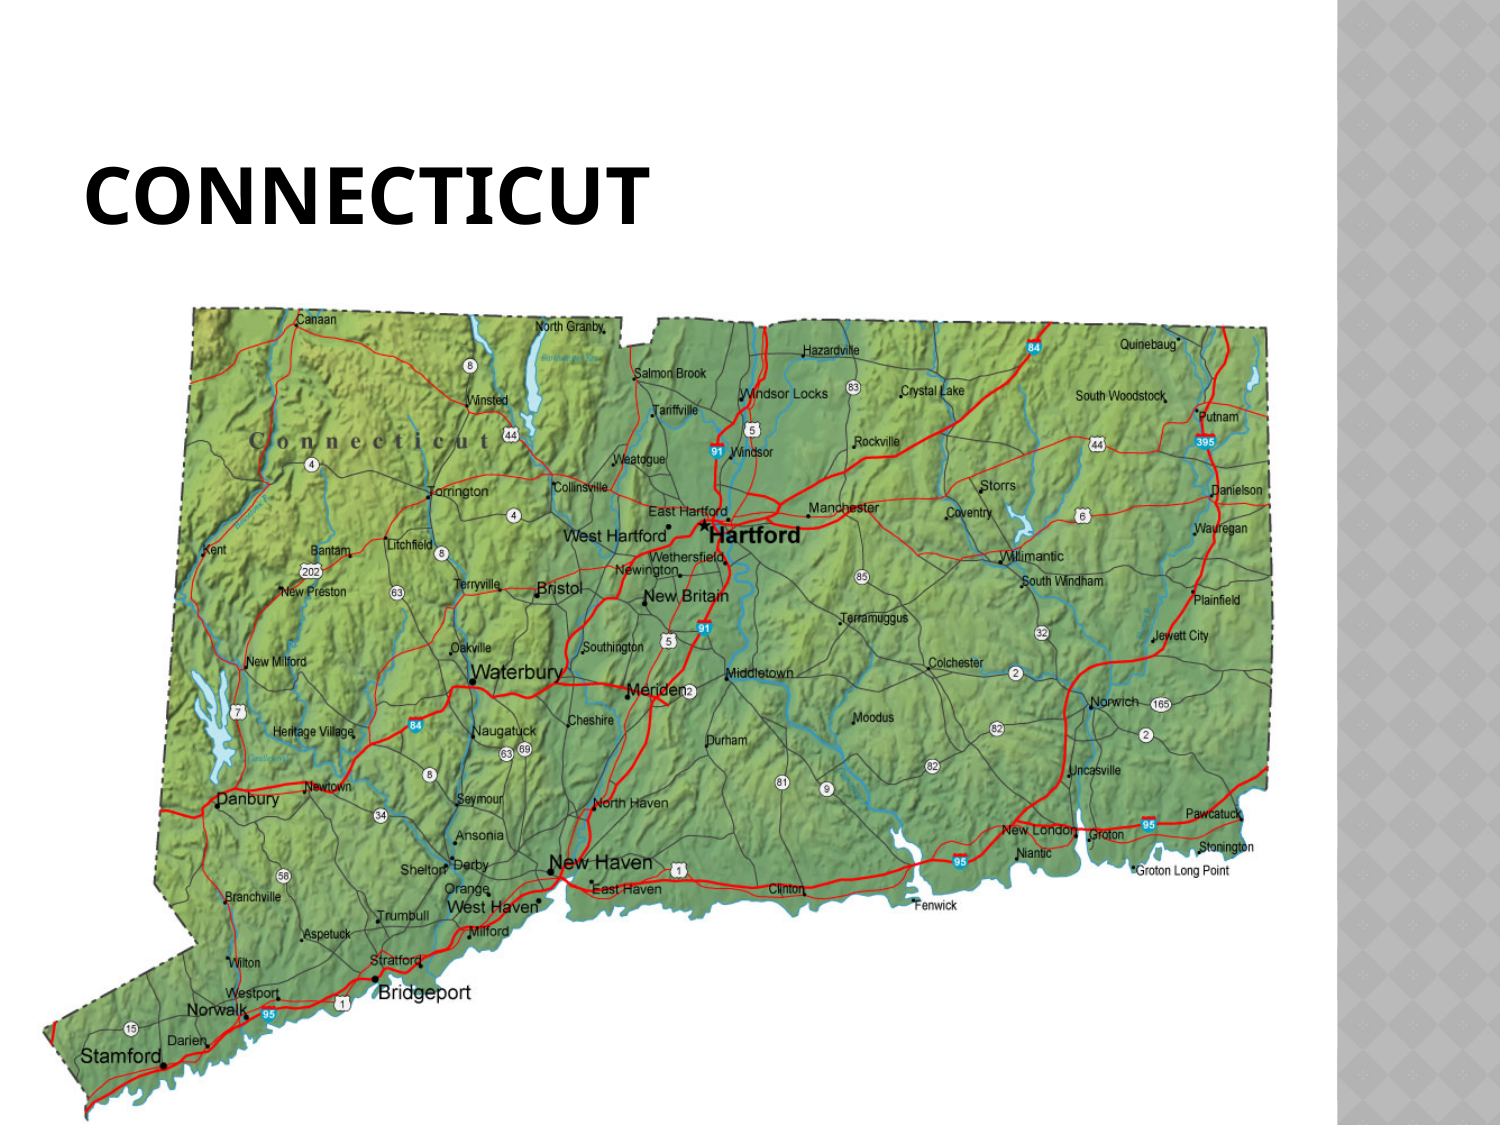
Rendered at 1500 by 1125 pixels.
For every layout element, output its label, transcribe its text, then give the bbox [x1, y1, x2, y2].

title Connecticut [75, 52, 1263, 240]
picture [36, 303, 1280, 1125]
